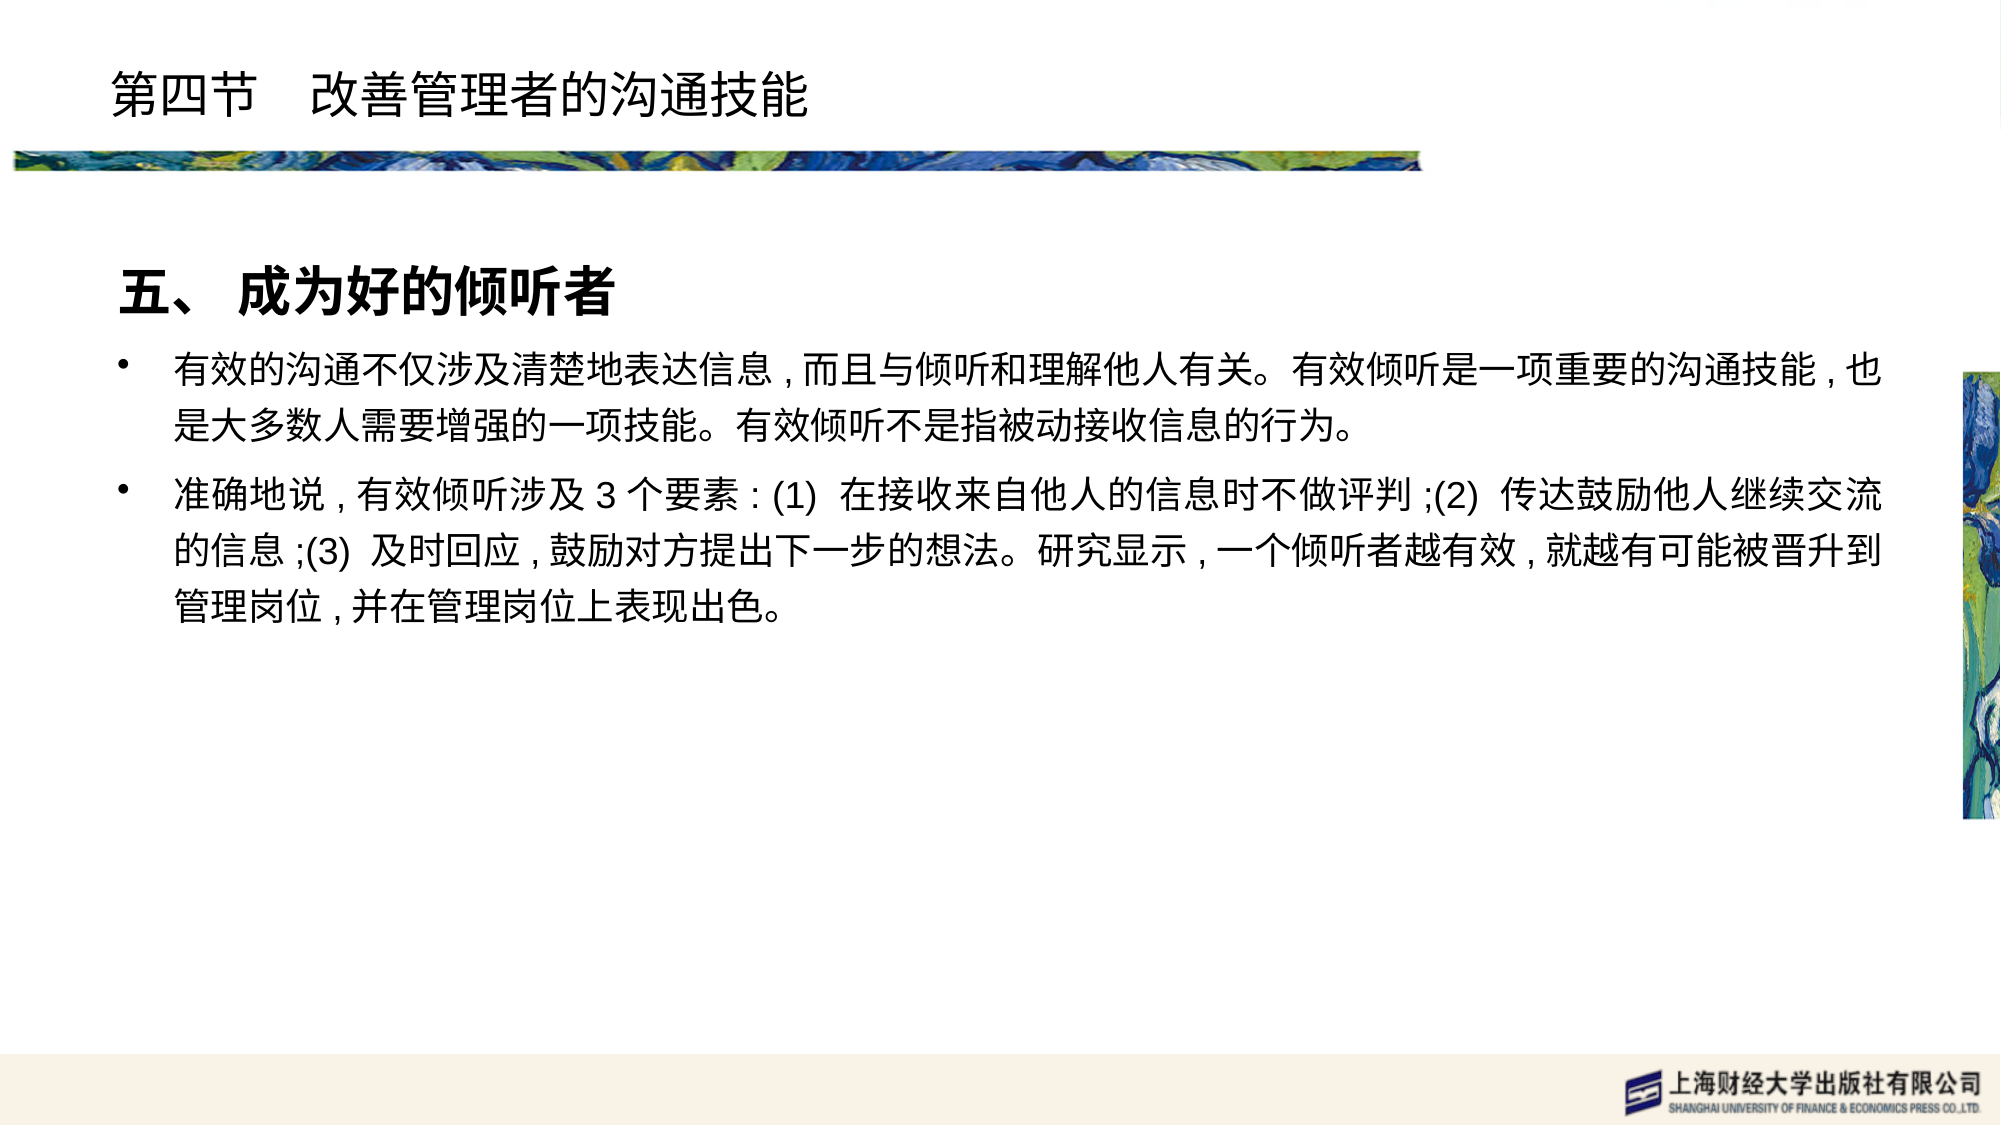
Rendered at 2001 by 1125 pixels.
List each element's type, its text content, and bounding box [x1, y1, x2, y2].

picture [0, 0, 2001, 1125]
title 第四节 改善管理者的沟通技能 [94, 42, 1451, 146]
list 五、 成为好的倾听者 有效的沟通不仅涉及清楚地表达信息,而且与倾听和理解他人有关。有效倾听是一项重要的沟通技能,也是大多数人需要增强的一项技能。有效倾听不是指被动接收信息的行为。 准确地说,有效倾听涉及3个要素: (1) 在接收来自他人的信息时不做评判;(2) 传达鼓励他人继续交流的信息;(3) 及时回应,鼓励对方提出下一步的想法。研究显示,一个倾听者越有效,就越有可能被晋升到管理岗位,并在管理岗位上表现出色。 [102, 233, 1898, 1032]
